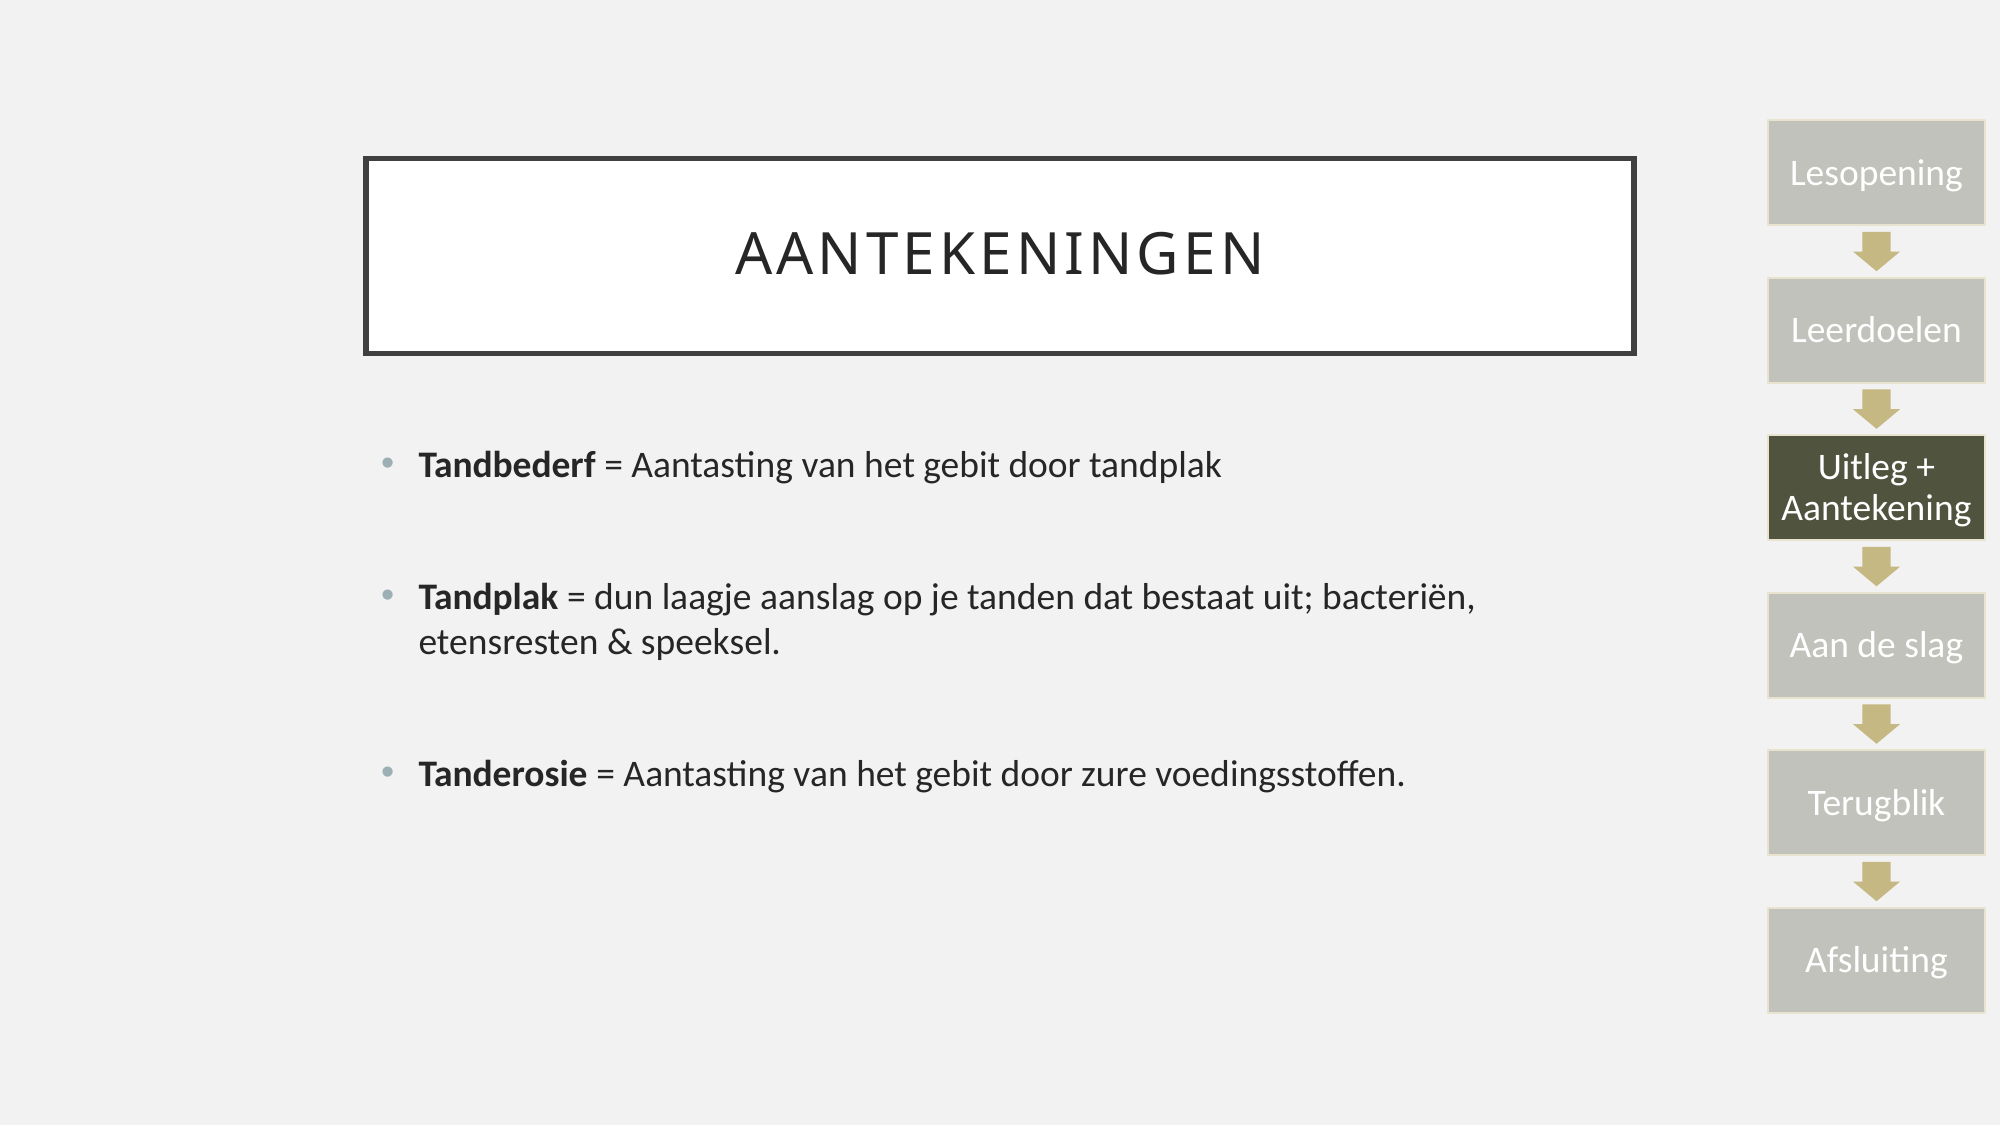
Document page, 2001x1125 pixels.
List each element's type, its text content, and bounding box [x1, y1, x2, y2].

list Tandbederf = Aantasting van het gebit door tandplak Tandplak = dun laagje aanslag op je tanden dat bestaat uit; bacteriën, etensresten & speeksel. Tanderosie = Aantasting van het gebit door zure voedingsstoffen. [366, 432, 1634, 942]
title aantekeningen [363, 156, 1637, 356]
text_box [1753, 119, 2000, 1014]
